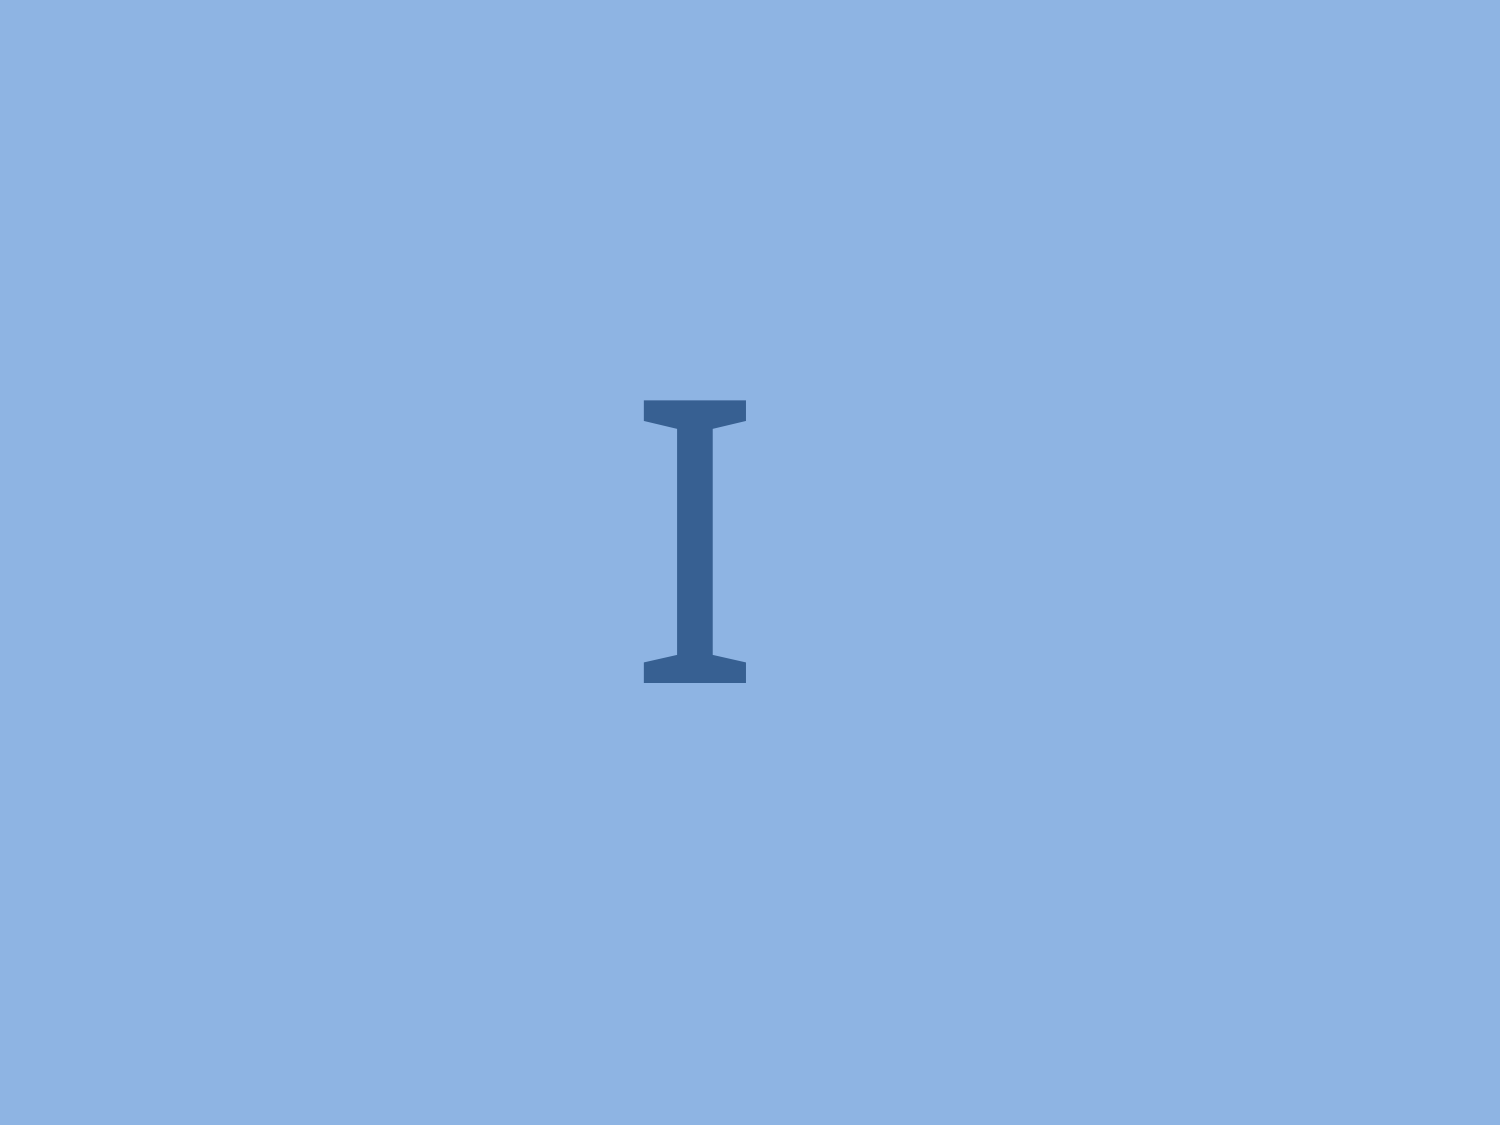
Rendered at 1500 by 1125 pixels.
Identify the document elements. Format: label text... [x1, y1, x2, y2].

text_box I [41, 259, 1459, 775]
